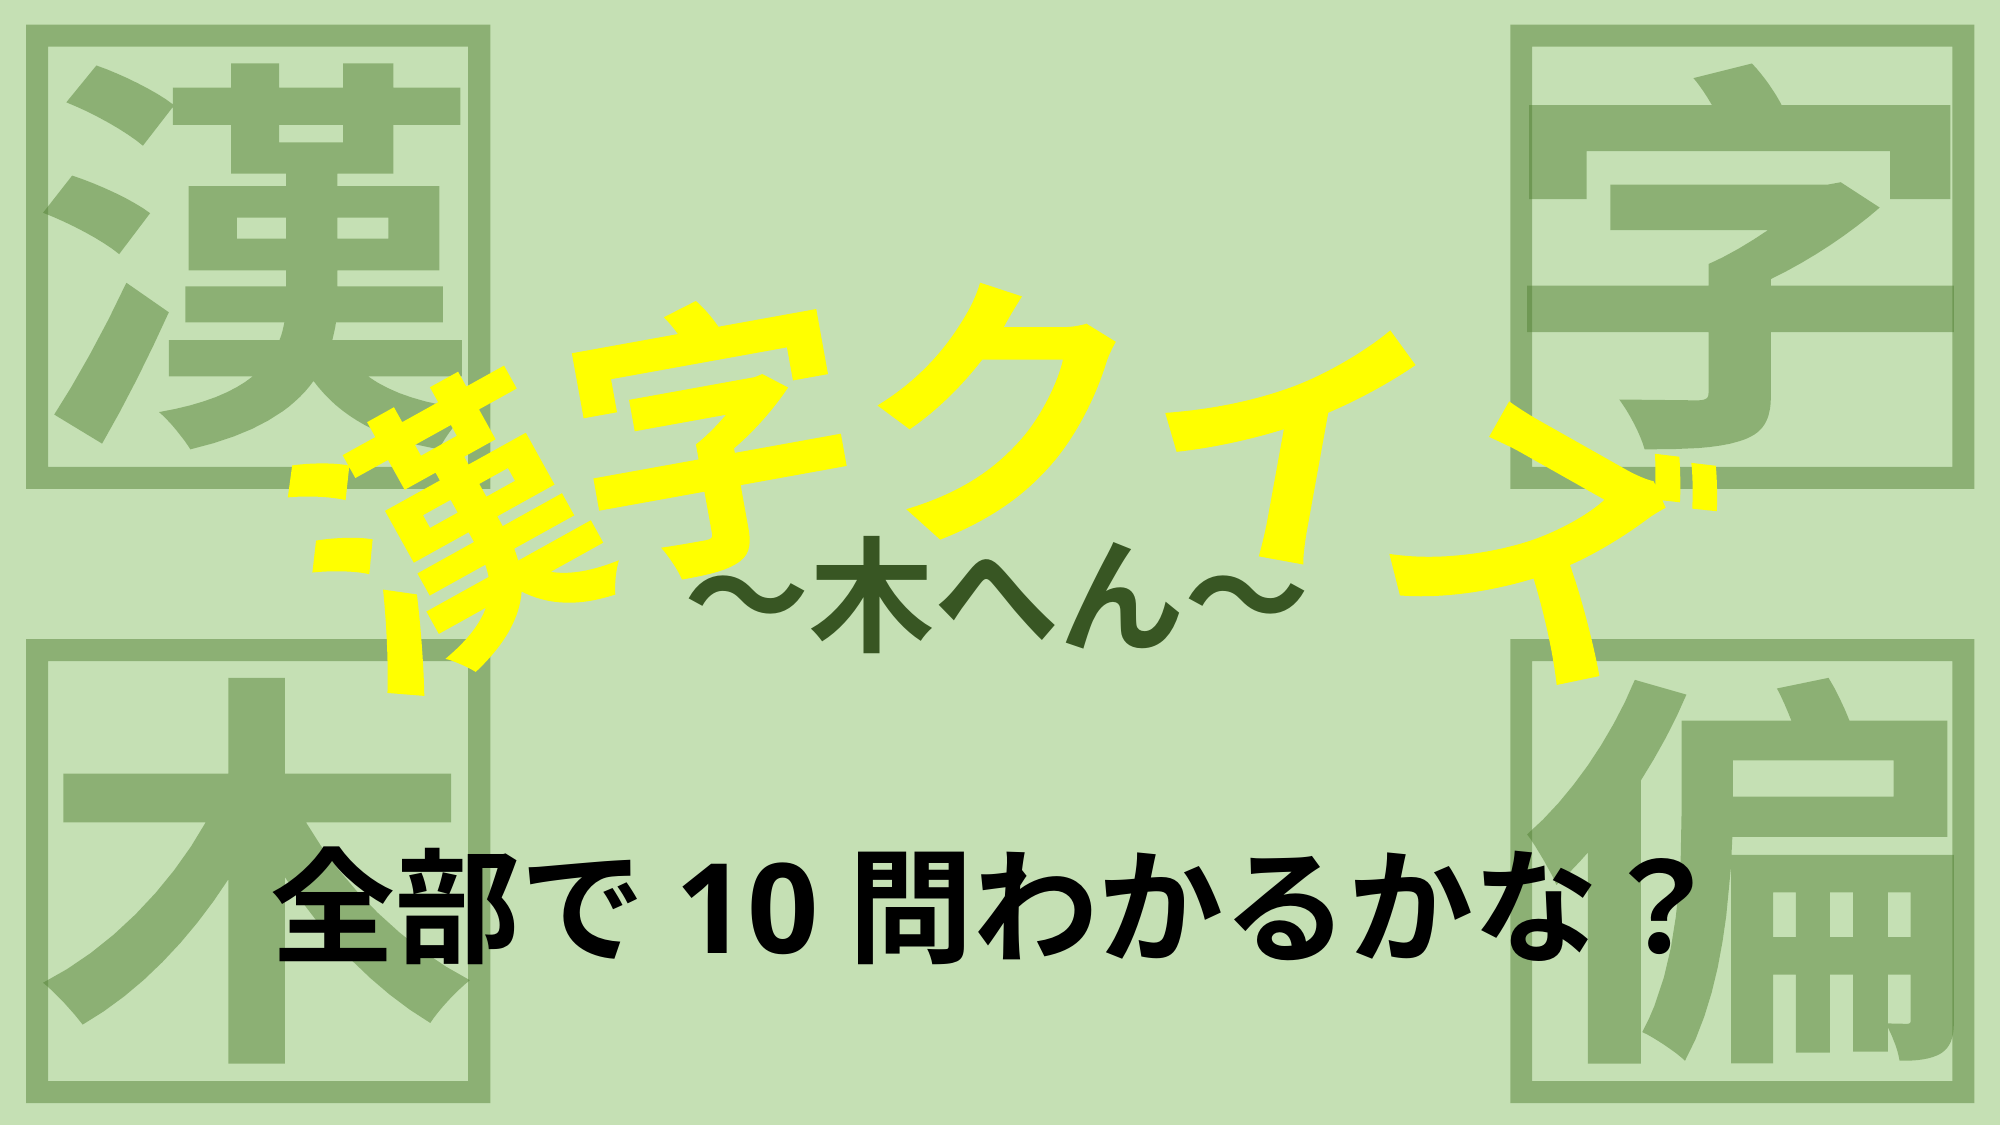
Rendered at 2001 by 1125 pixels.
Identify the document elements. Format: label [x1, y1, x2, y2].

text_box [0, 0, 2000, 1125]
